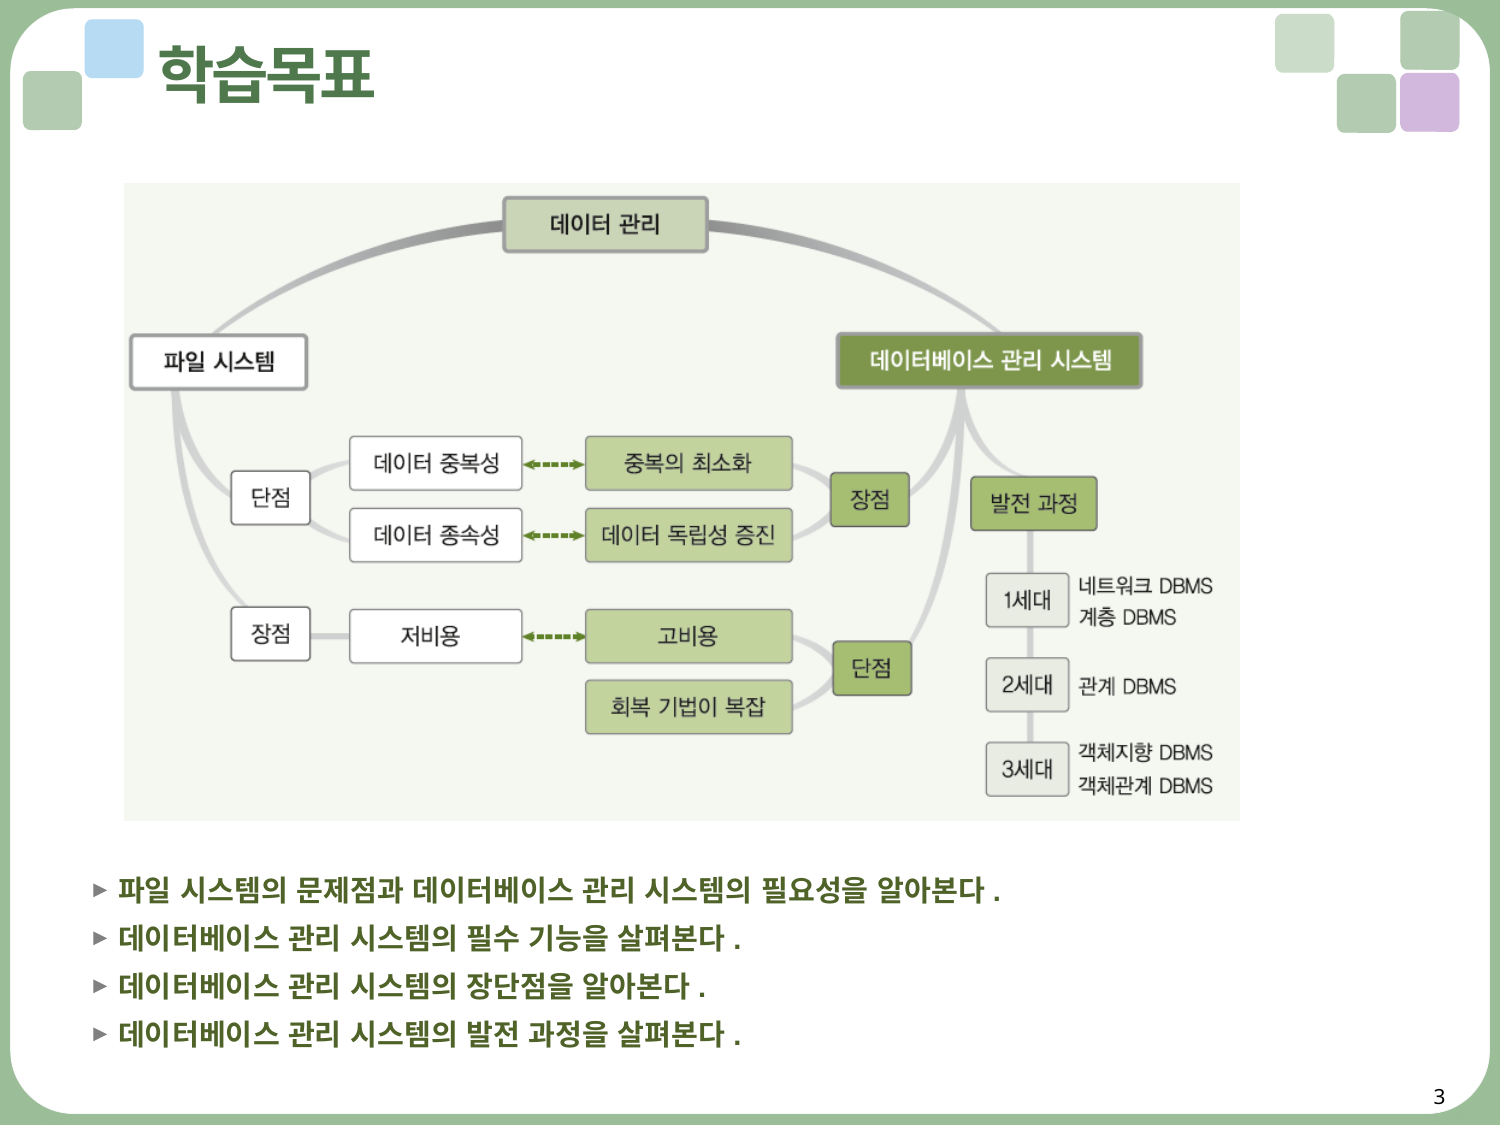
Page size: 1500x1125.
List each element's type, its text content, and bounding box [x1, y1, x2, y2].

list 파일 시스템의 문제점과 데이터베이스 관리 시스템의 필요성을 알아본다. 데이터베이스 관리 시스템의 필수 기능을 살펴본다. 데이터베이스 관리 시스템의 장단점을 알아본다. 데이터베이스 관리 시스템의 발전 과정을 살펴본다. [29, 857, 1459, 1083]
picture [0, 0, 1500, 1125]
title 학습목표 [142, 25, 1459, 123]
